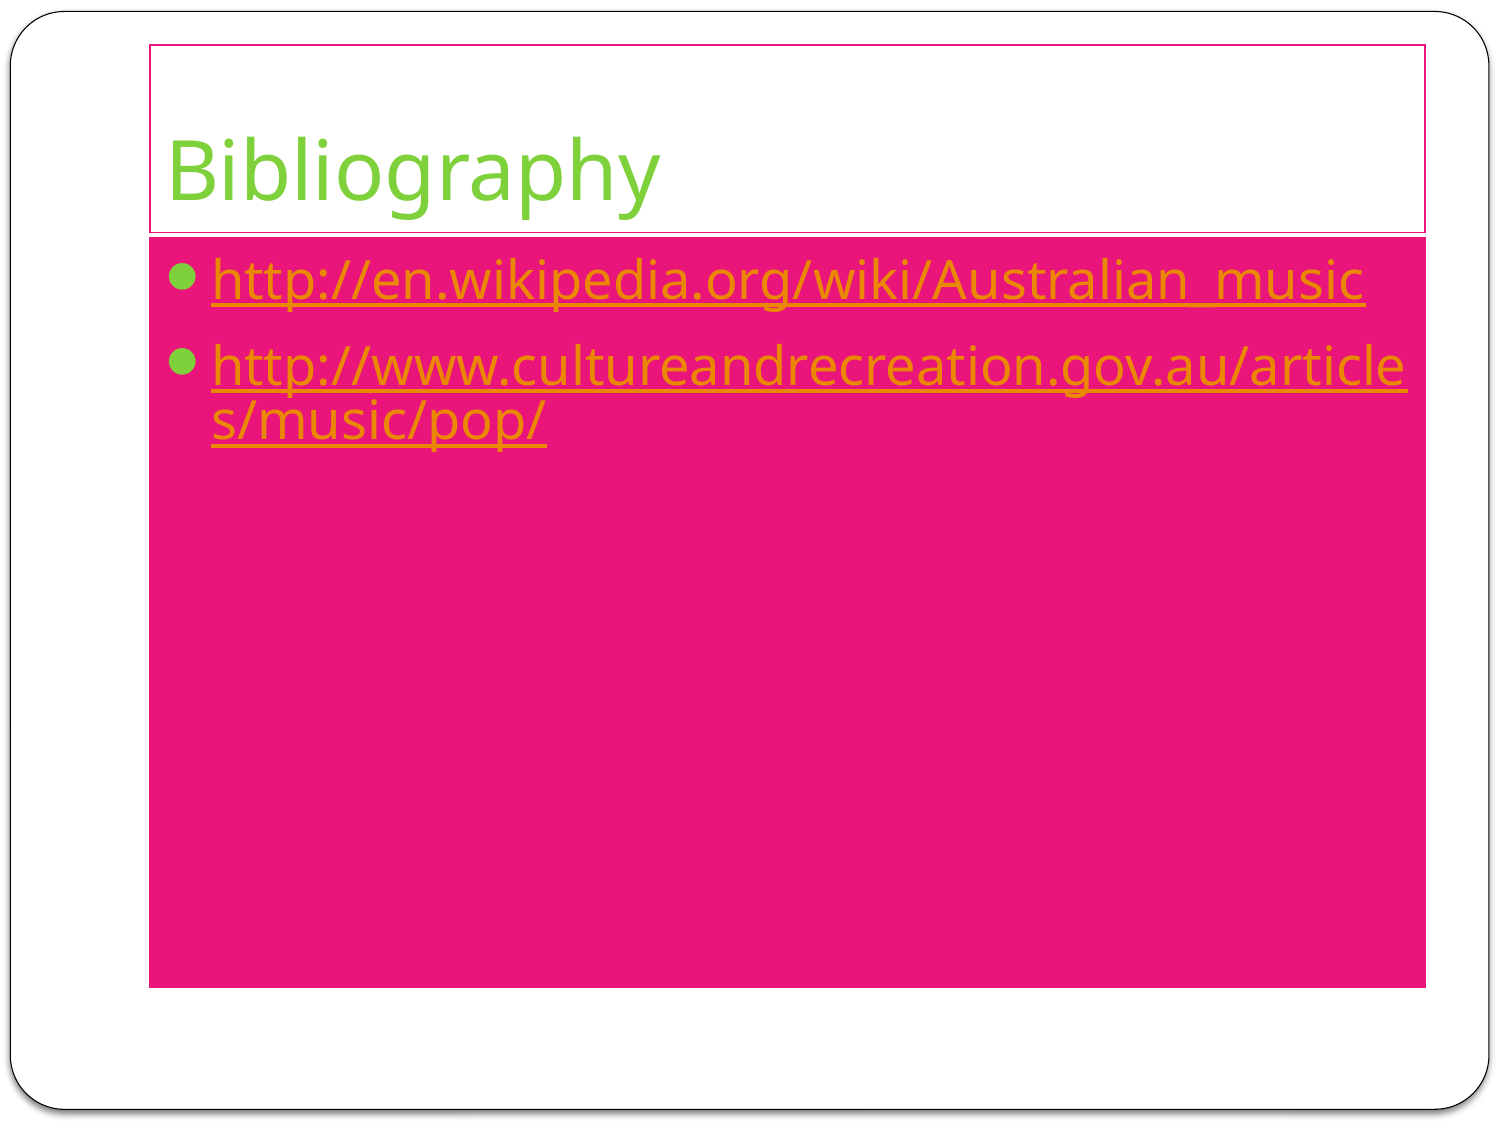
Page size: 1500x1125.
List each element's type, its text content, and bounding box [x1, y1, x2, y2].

list http://en.wikipedia.org/wiki/Australian_music http://www.cultureandrecreation.gov.au/articles/music/pop/ [149, 237, 1426, 988]
title Bibliography [149, 44, 1426, 233]
